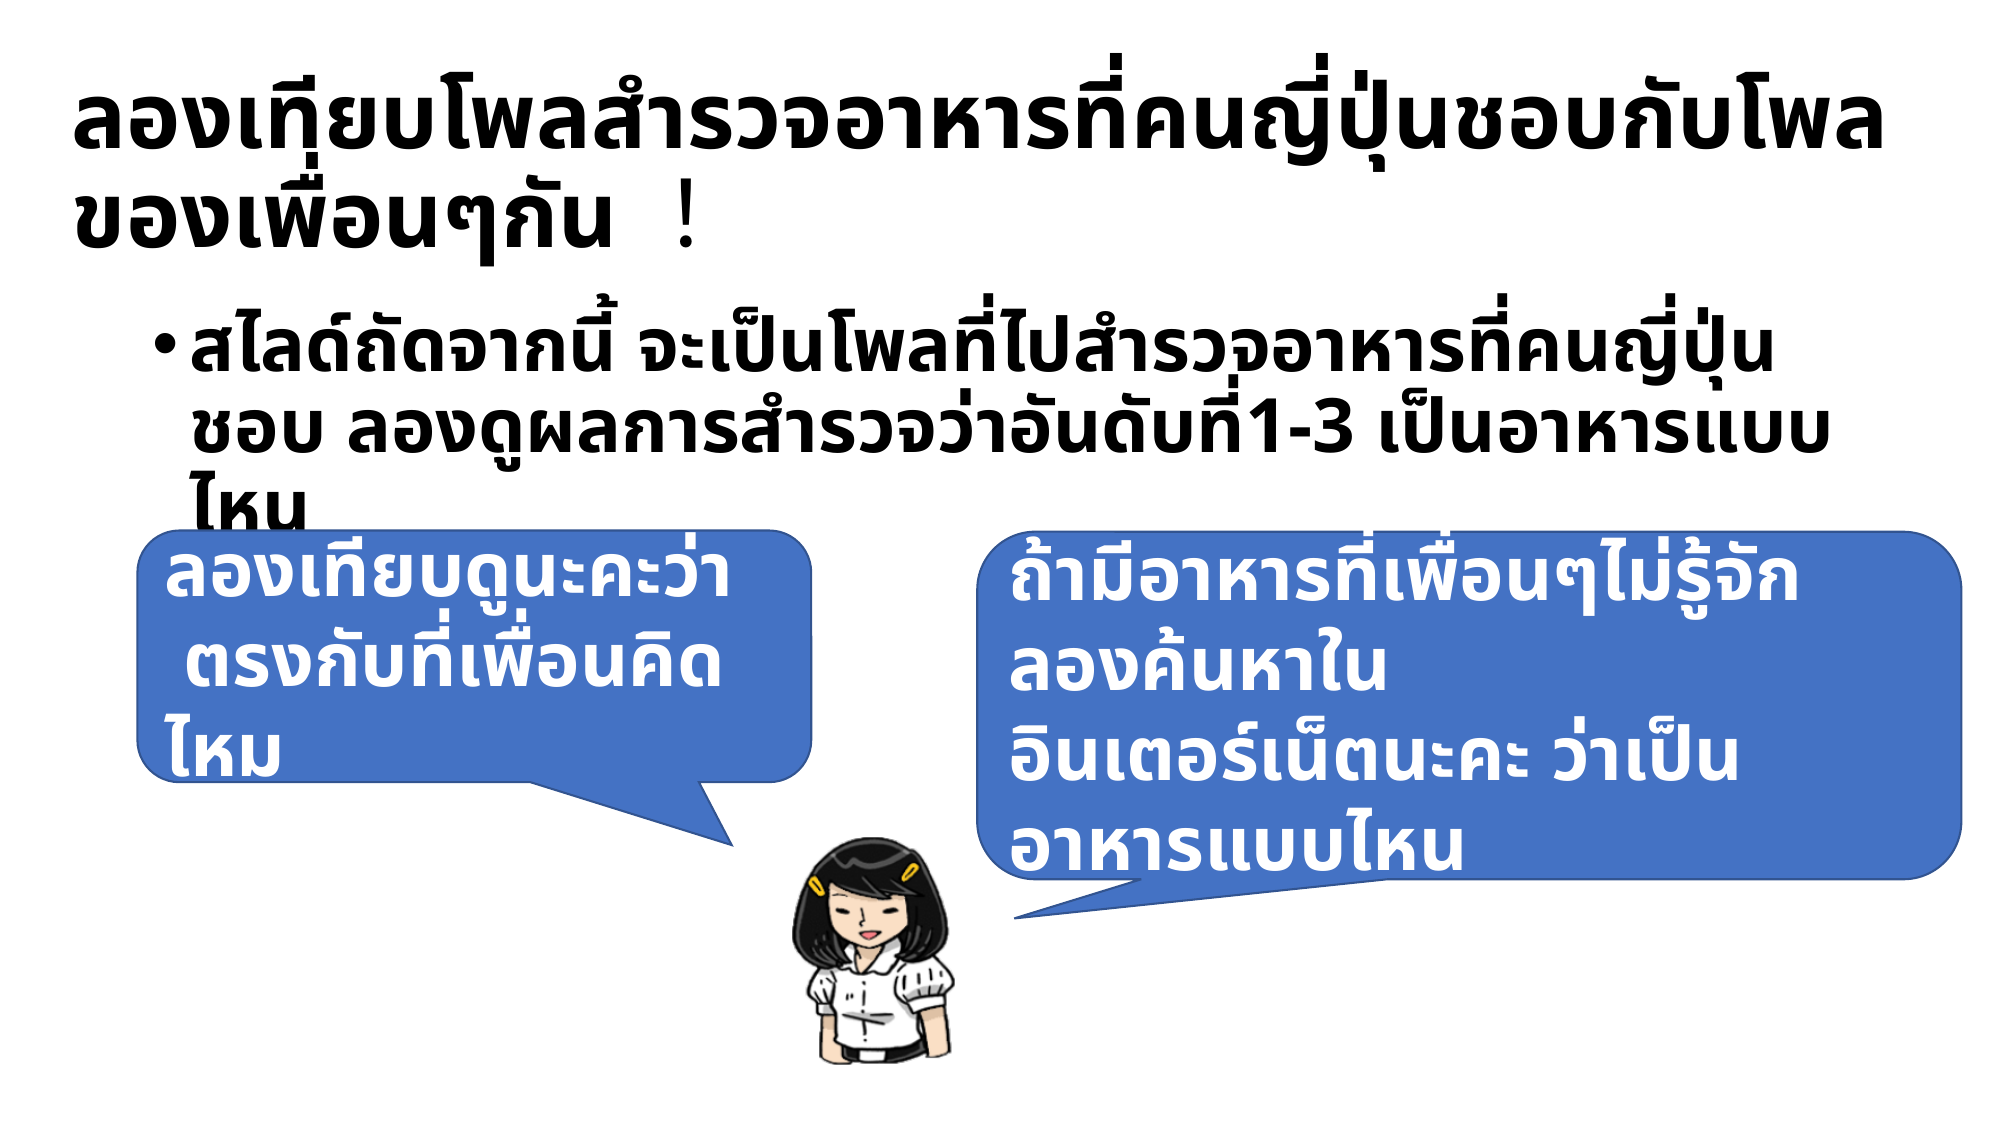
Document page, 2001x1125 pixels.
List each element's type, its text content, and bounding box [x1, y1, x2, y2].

list สไลด์ถัดจากนี้ จะเป็นโพลที่ไปสำรวจอาหารที่คนญี่ปุ่นชอบ ลองดูผลการสำรวจว่าอันดับที่1-3 เป็นอาหารแบบไหน [137, 299, 1863, 1014]
text_box ถ้ามีอาหารที่เพื่อนๆไม่รู้จัก ลองค้นหาใน อินเตอร์เน็ตนะคะ ว่าเป็นอาหารแบบไหน [976, 530, 1963, 920]
picture [791, 836, 956, 1066]
text_box ลองเทียบดูนะคะว่า ตรงกับที่เพื่อนคิดไหม [136, 529, 813, 847]
title ลองเทียบโพลสำรวจอาหารที่คนญี่ปุ่นชอบกับโพลของเพื่อนๆกัน！ [56, 59, 1962, 278]
